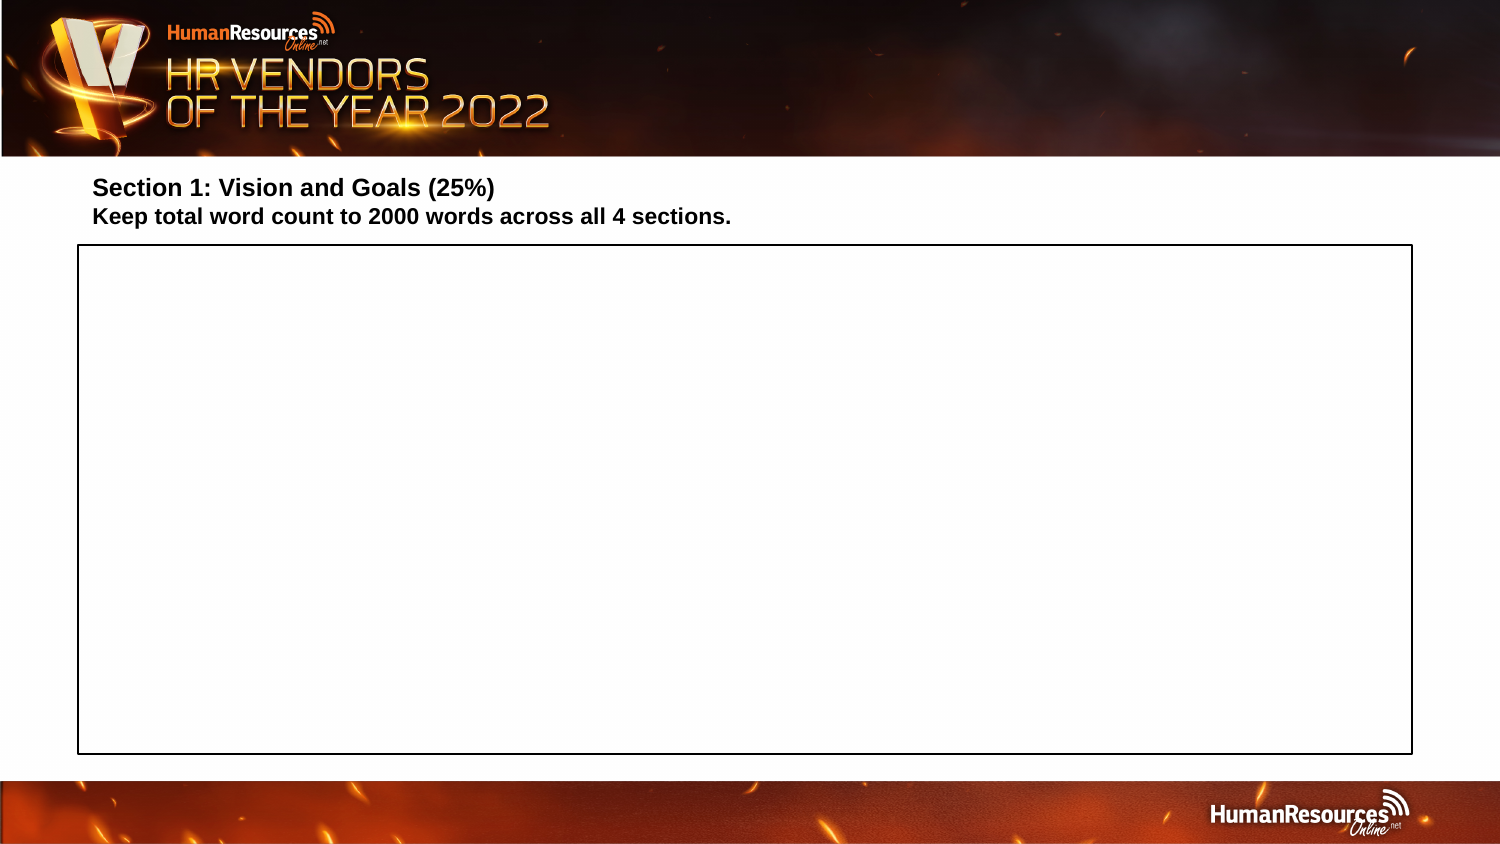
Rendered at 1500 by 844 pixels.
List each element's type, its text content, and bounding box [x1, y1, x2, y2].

text_box [77, 244, 1413, 755]
text_box Section 1: Vision and Goals (25%) Keep total word count to 2000 words across all 4 sections. [77, 163, 828, 237]
picture [0, 0, 1500, 844]
